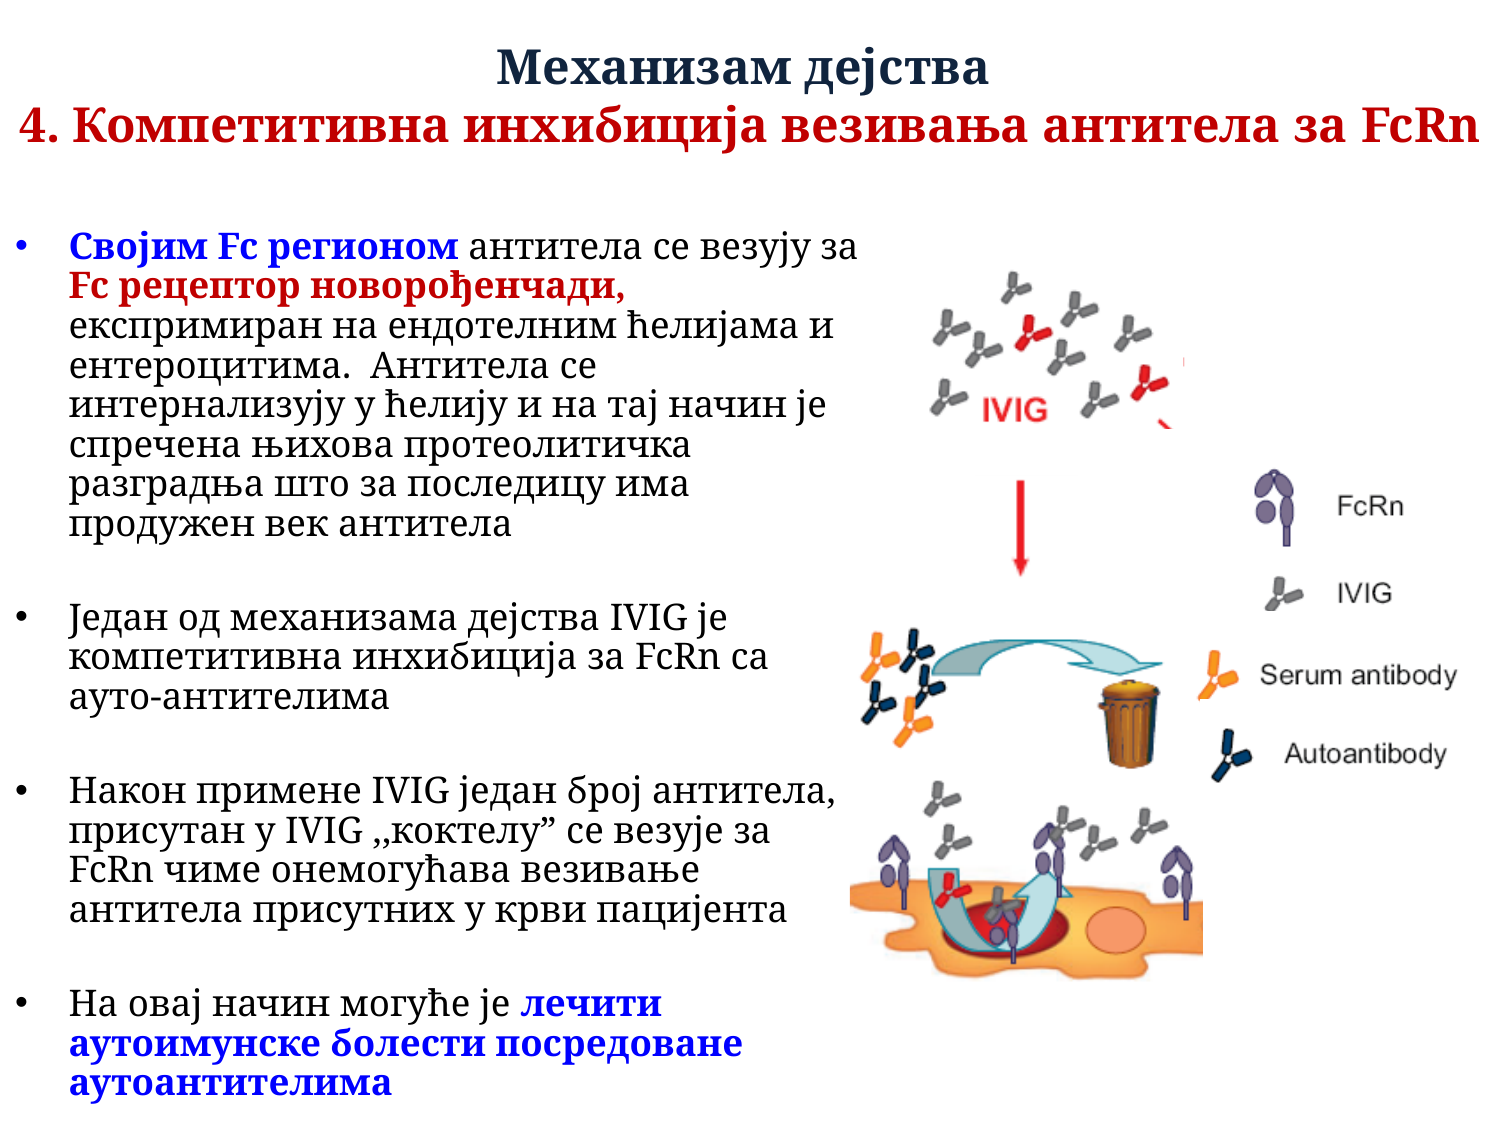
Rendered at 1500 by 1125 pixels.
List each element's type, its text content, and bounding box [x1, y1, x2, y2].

picture [887, 199, 1185, 430]
picture [974, 474, 1078, 608]
picture [849, 612, 1500, 1013]
picture [1237, 437, 1473, 611]
title Механизам дејства 4. Компетитивна инхибиција везивања антитела за FcRn [0, 0, 1500, 188]
list Својим Fc регионом антитела се везују за Fc рецептор новорођенчади, експримиран на ендотелним ћелијама и ентероцитима. Антитела се интернализују у ћелију и на тај начин је спречена њихова протеолитичка разградња што за последицу има продужен век антитела Један од механизама дејства IVIG је компетитивна инхибиција за FcRn са ауто-антителима Након примене IVIG један број антитела, присутан у IVIG ,,коктелу” се везује за FcRn чиме онемогућава везивање антитела присутних у крви пацијента На овај начин могуће је лечити аутоимунске болести посредоване аутоантителима [0, 220, 875, 1125]
